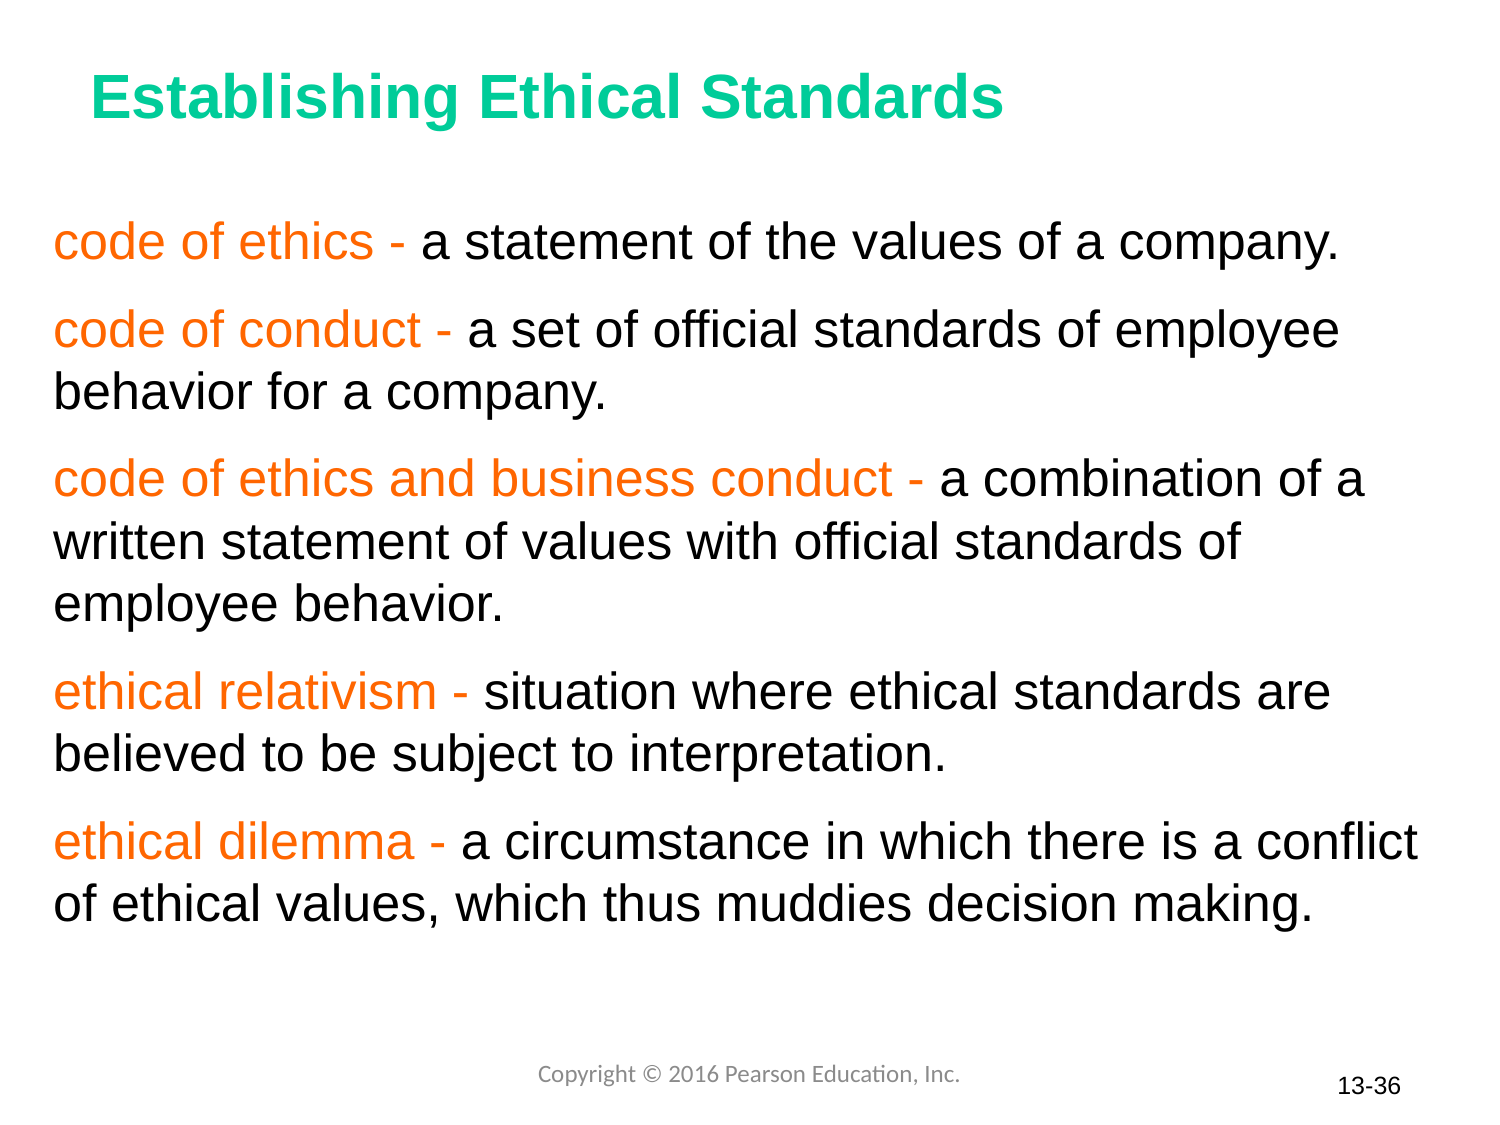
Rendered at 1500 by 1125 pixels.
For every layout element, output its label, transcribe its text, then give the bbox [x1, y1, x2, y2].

footer Copyright © 2016 Pearson Education, Inc. [512, 1042, 988, 1103]
title Establishing Ethical Standards [75, 0, 1425, 188]
list code of ethics - a statement of the values of a company. code of conduct - a set of official standards of employee behavior for a company. code of ethics and business conduct - a combination of a written statement of values with official standards of employee behavior. ethical relativism - situation where ethical standards are believed to be subject to interpretation. ethical dilemma - a circumstance in which there is a conflict of ethical values, which thus muddies decision making. [38, 200, 1482, 988]
